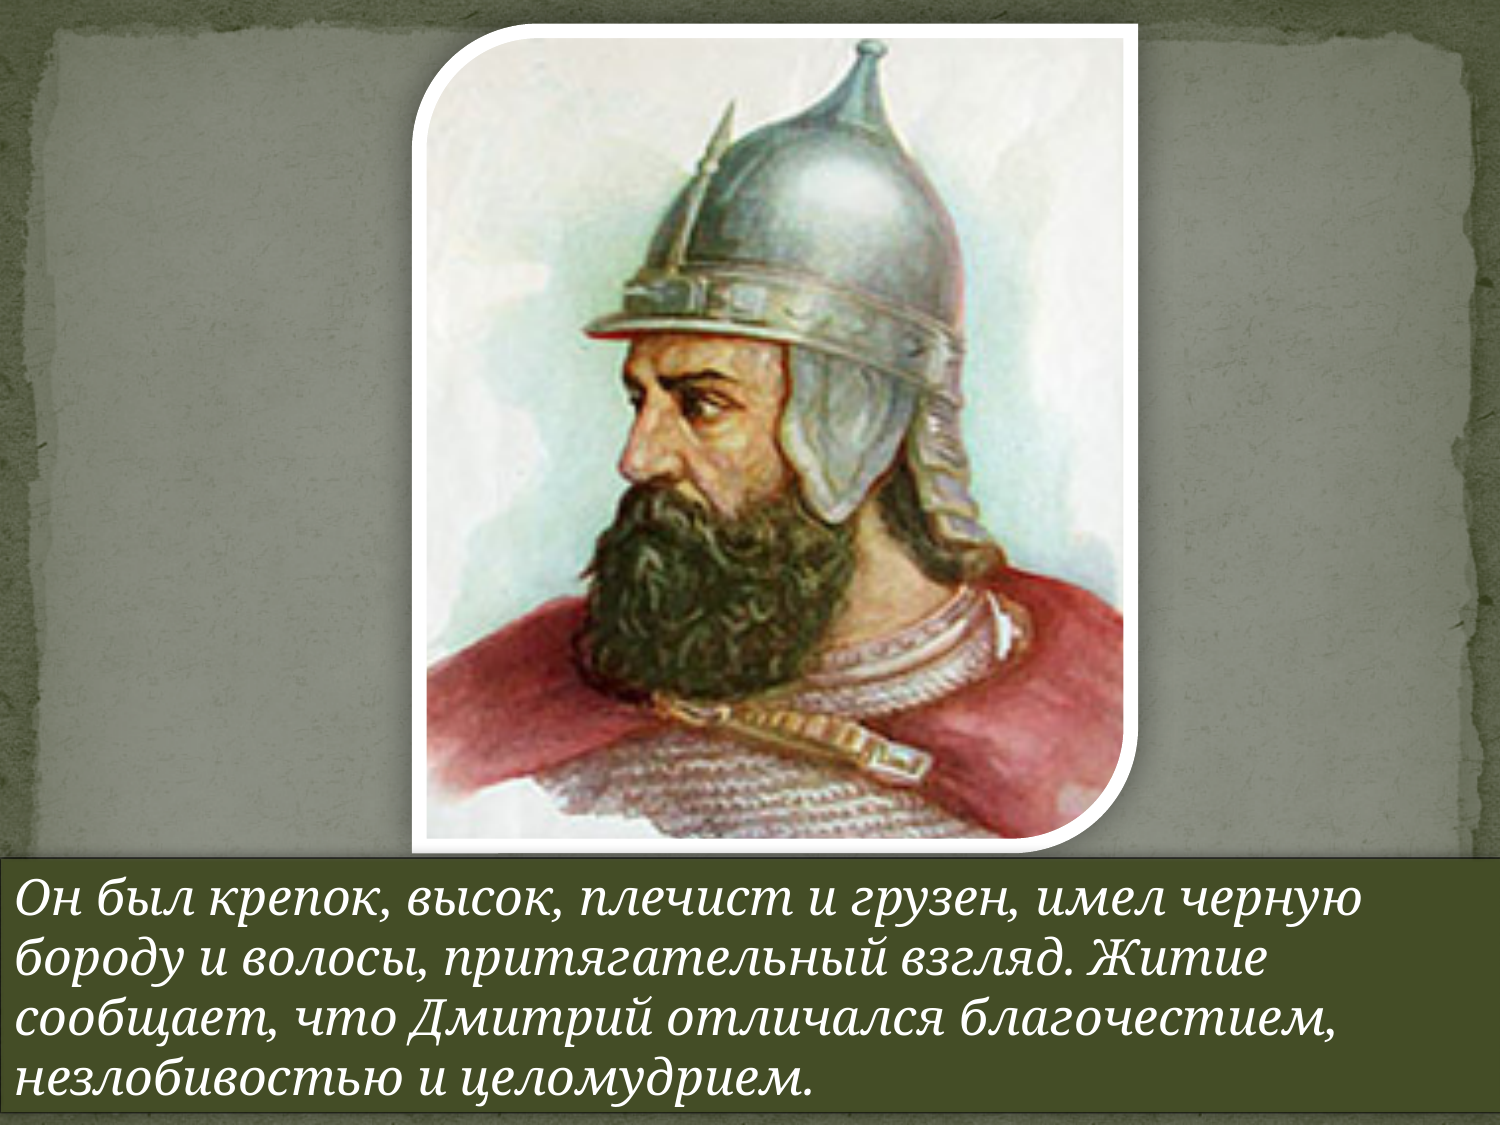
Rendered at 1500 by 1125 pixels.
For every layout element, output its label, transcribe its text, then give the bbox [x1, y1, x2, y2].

text_box Он был крепок, высок, плечист и грузен, имел черную бороду и волосы, притягательный взгляд. Житие сообщает, что Дмитрий отличался благочестием, незлобивостью и целомудрием. [4, 862, 1499, 1110]
picture [420, 31, 1130, 845]
